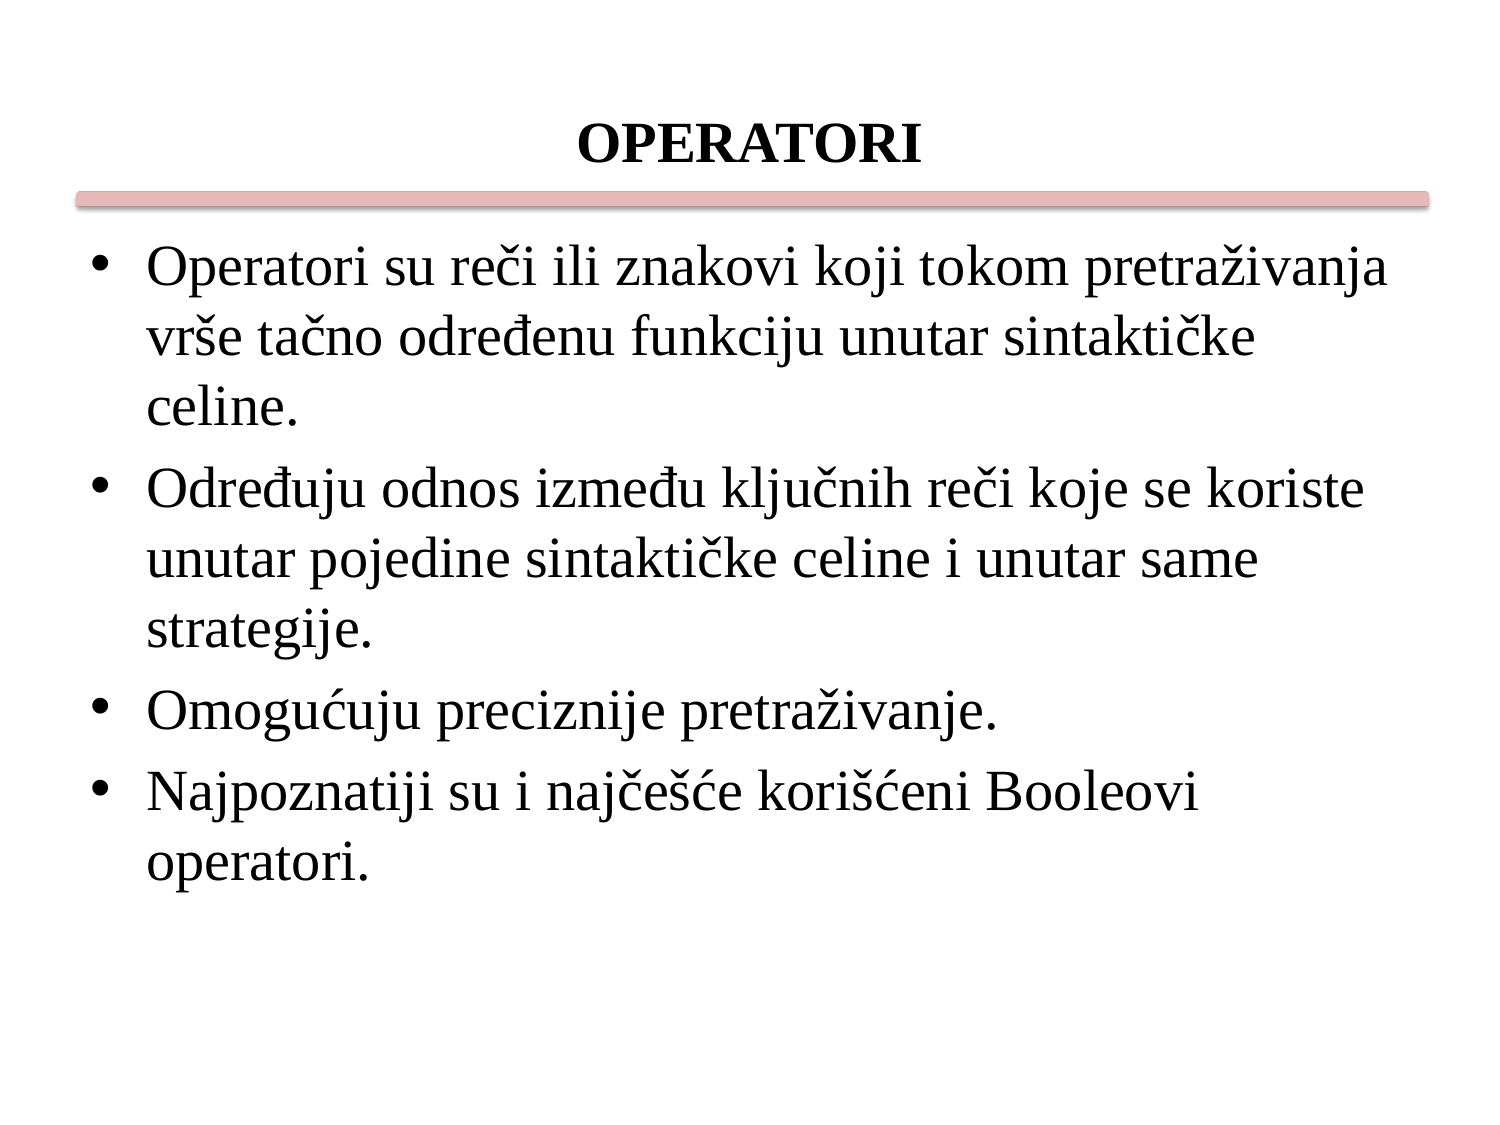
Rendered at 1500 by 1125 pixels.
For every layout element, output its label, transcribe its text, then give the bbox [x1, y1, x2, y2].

list Operatori su reči ili znakovi koji tokom pretraživanja vrše tačno određenu funkciju unutar sintaktičke celine. Određuju odnos između ključnih reči koje se koriste unutar pojedine sintaktičke celine i unutar same strategije. Omogućuju preciznije pretraživanje. Najpoznatiji su i najčešće korišćeni Booleovi operatori. [75, 225, 1425, 1006]
picture [69, 187, 1437, 217]
title OPERATORI [75, 45, 1425, 185]
